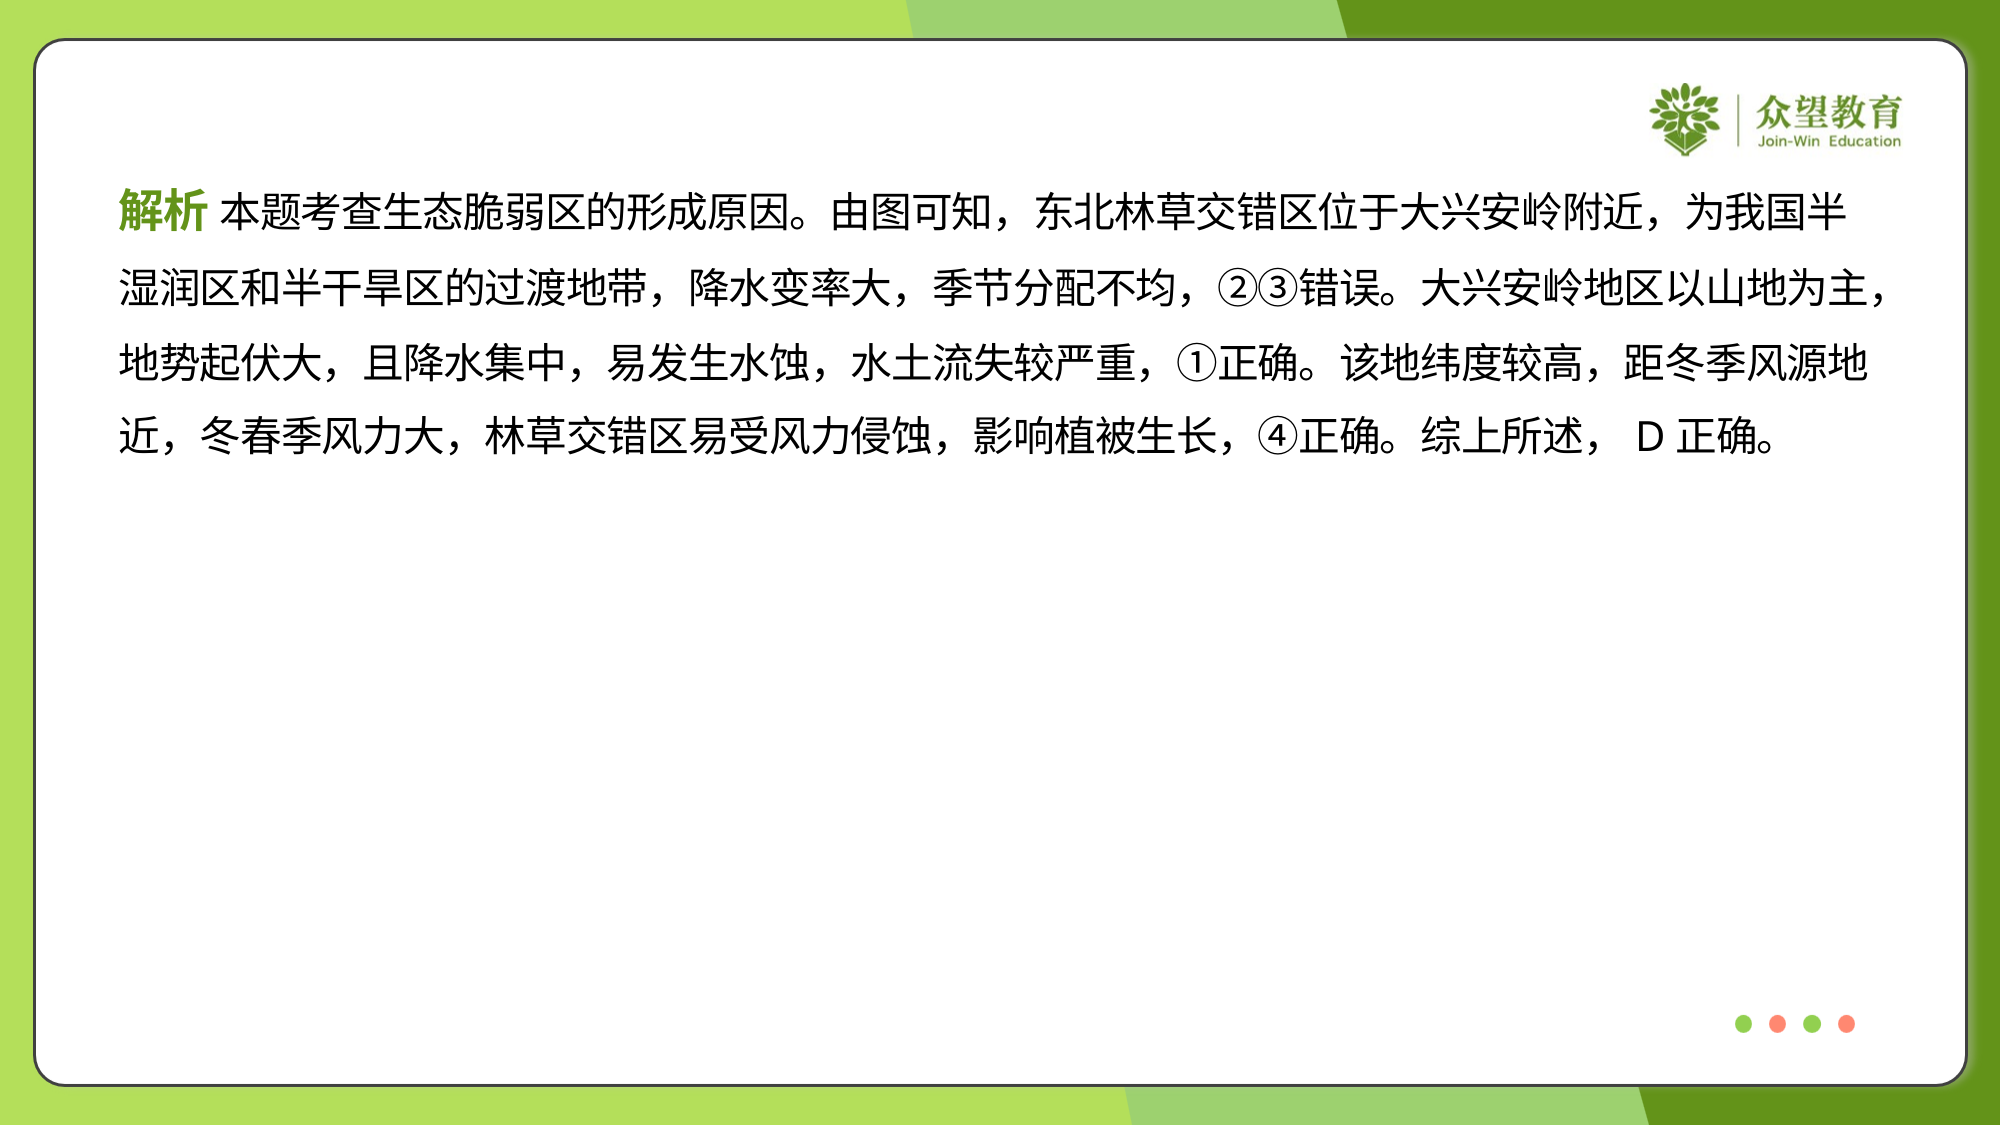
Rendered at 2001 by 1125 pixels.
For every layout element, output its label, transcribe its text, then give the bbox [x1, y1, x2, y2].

picture [0, 0, 2000, 1125]
text_box 解析 本题考查生态脆弱区的形成原因。由图可知，东北林草交错区位于大兴安岭附近，为我国半 湿润区和半干旱区的过渡地带，降水变率大，季节分配不均，②③错误。大兴安岭地区以山地为主， 地势起伏大，且降水集中，易发生水蚀，水土流失较严重，①正确。该地纬度较高，距冬季风源地 近，冬春季风力大，林草交错区易受风力侵蚀，影响植被生长，④正确。综上所述，D正确。 [118, 159, 1883, 452]
